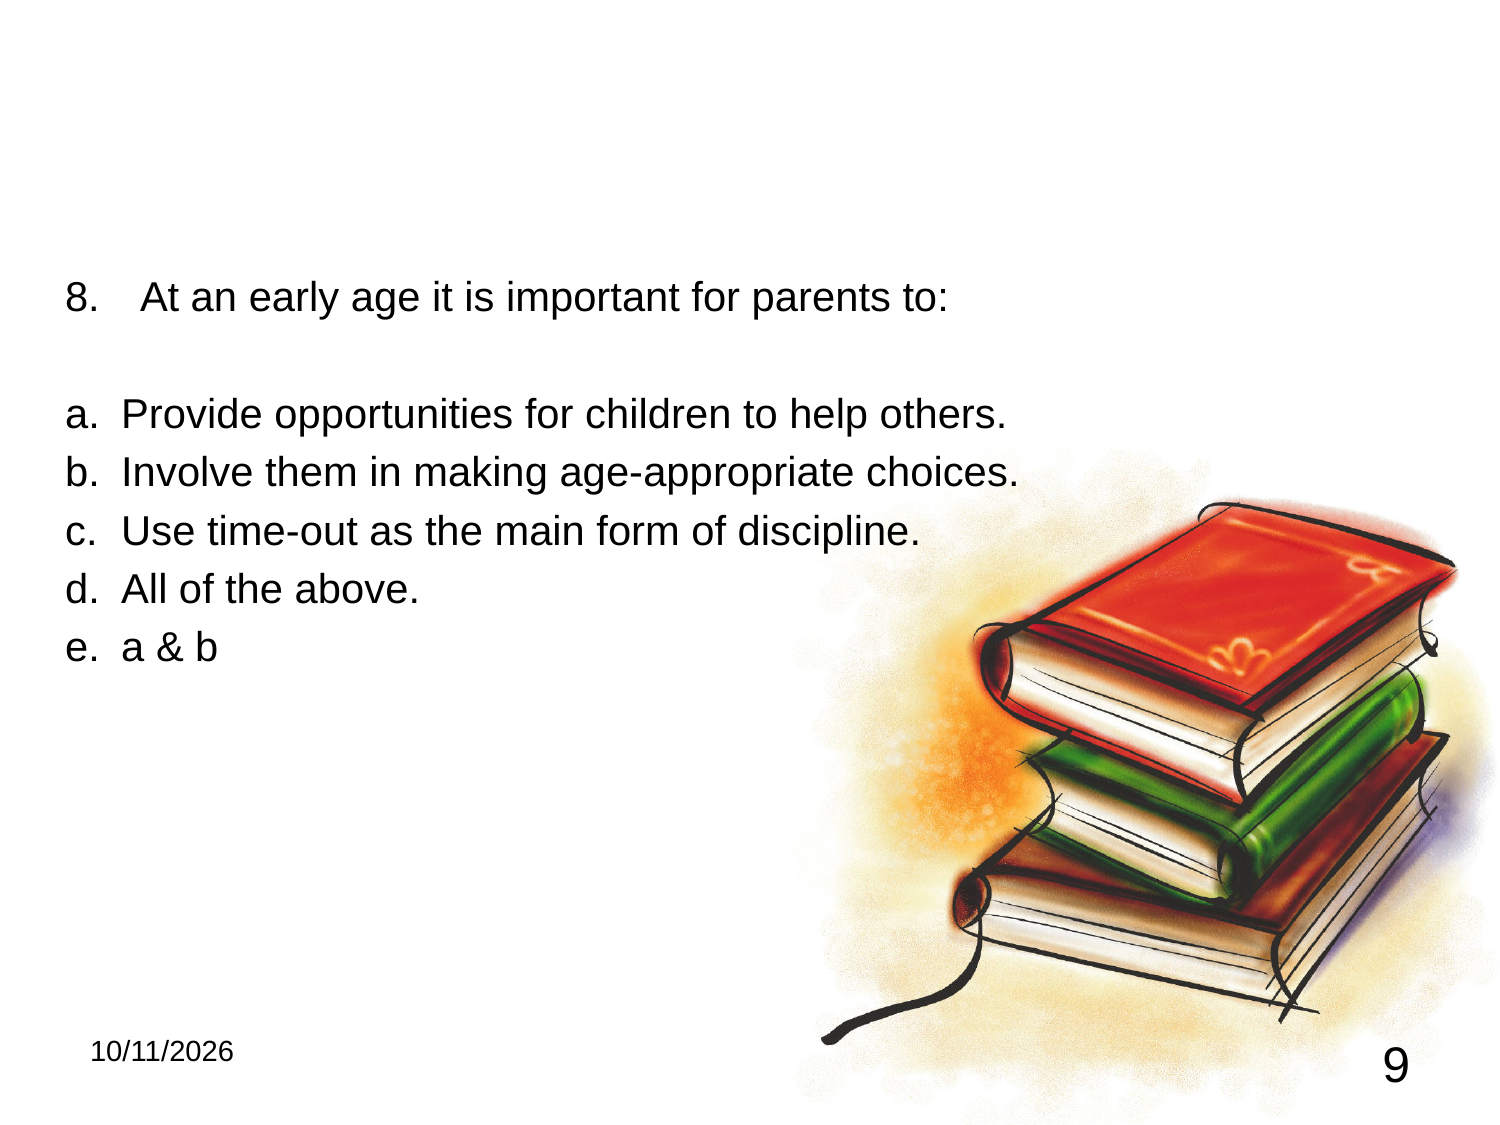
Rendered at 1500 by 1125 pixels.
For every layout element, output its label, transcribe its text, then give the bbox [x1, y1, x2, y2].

list At an early age it is important for parents to: a. Provide opportunities for children to help others. b. Involve them in making age-appropriate choices. c. Use time-out as the main form of discipline. d. All of the above. e. a & b [49, 262, 1438, 1006]
slide_number 9 [1074, 1024, 1426, 1103]
picture [774, 399, 1500, 1125]
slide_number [74, 1024, 426, 1103]
